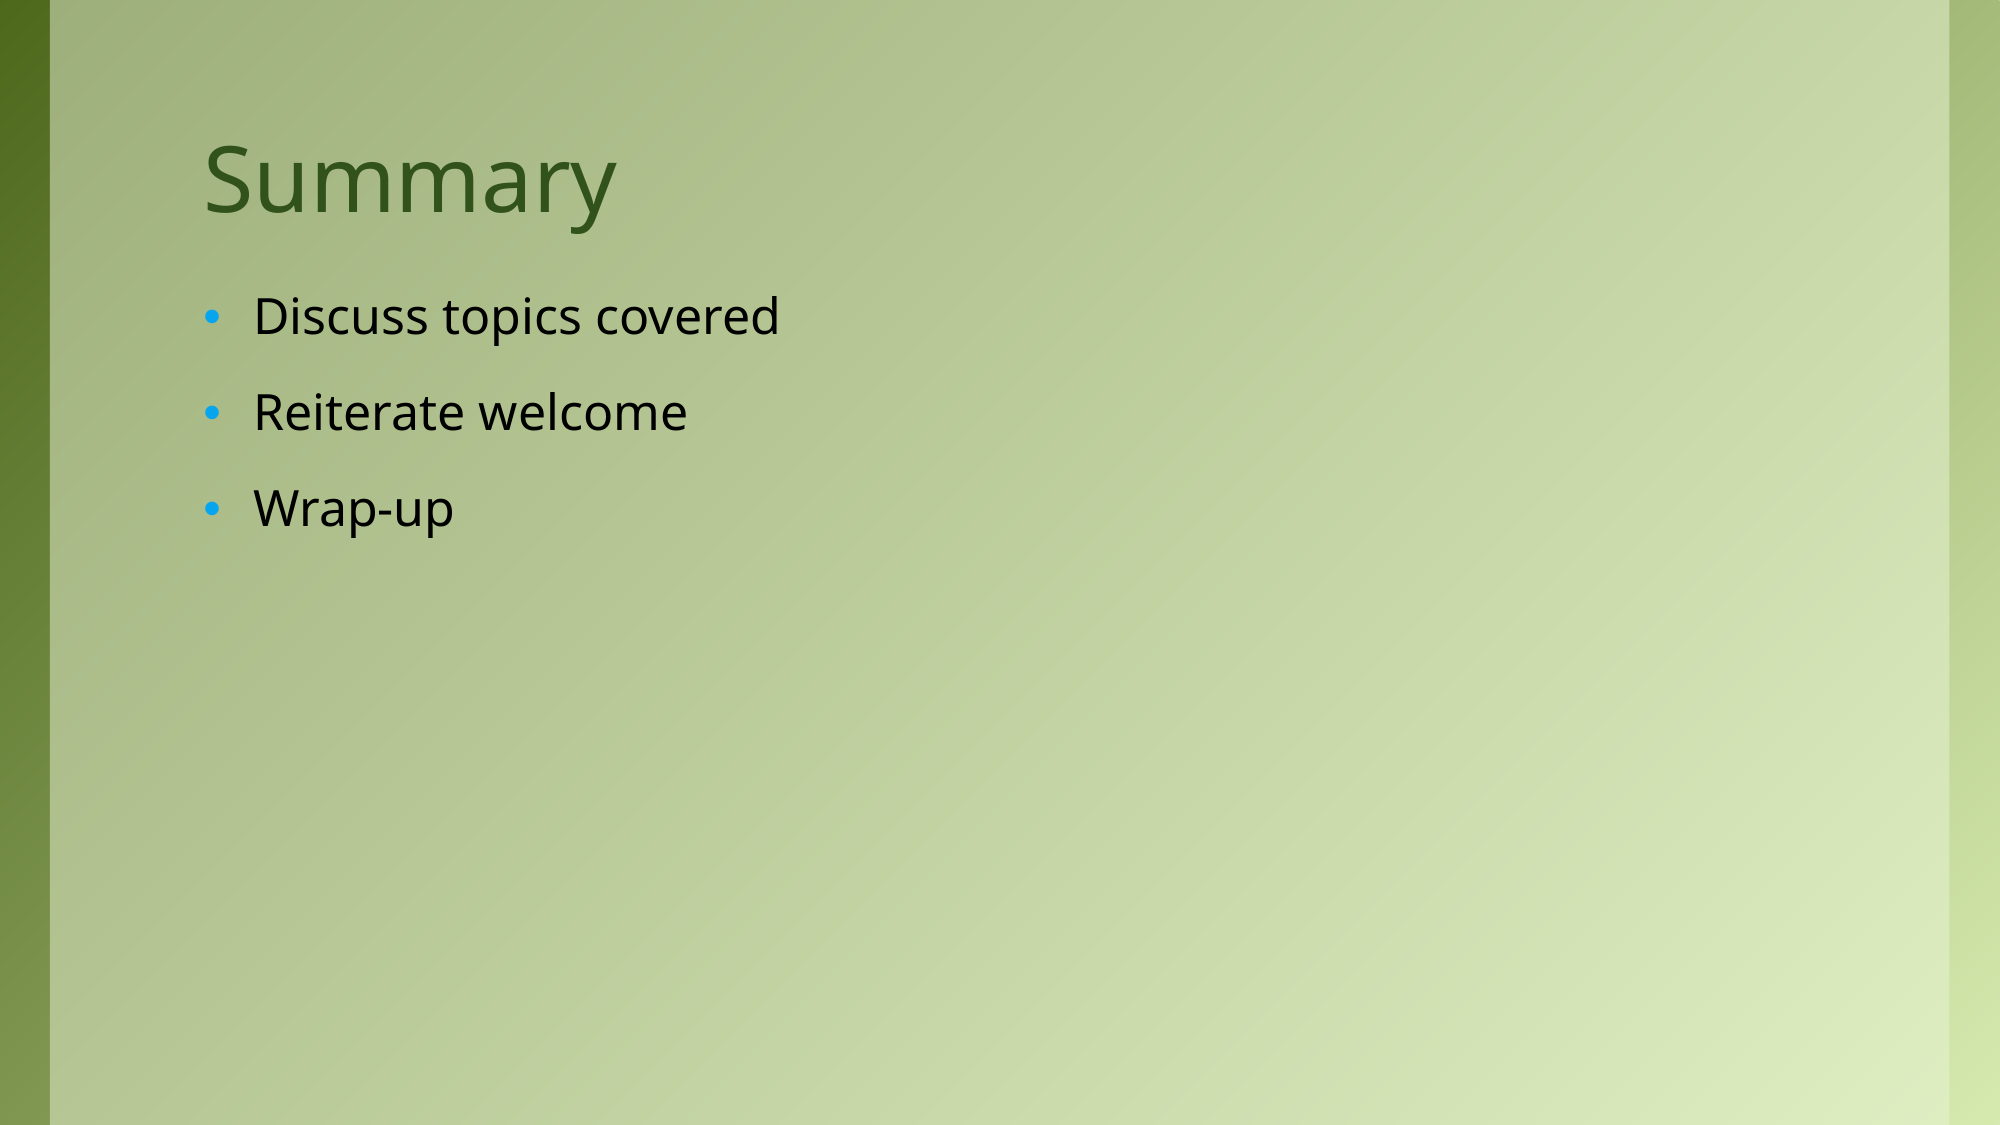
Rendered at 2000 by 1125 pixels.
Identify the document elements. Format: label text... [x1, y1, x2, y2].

list Discuss topics covered Reiterate welcome Wrap-up [183, 279, 1850, 1013]
title Summary [183, 12, 1850, 242]
